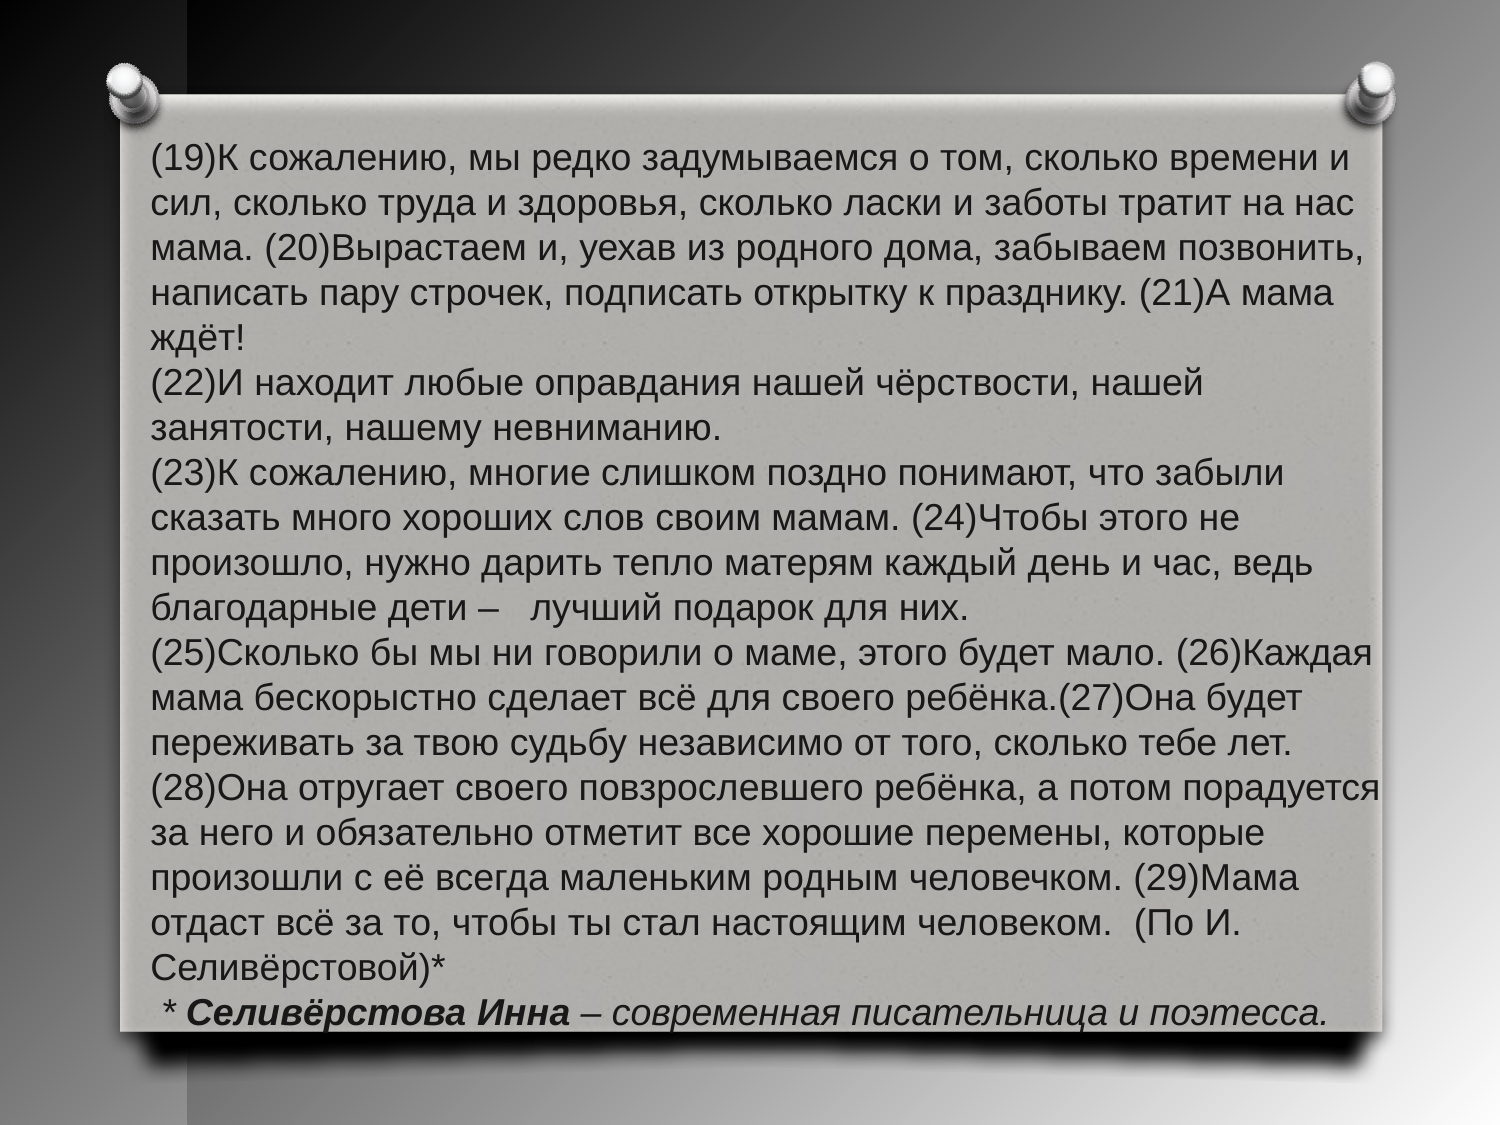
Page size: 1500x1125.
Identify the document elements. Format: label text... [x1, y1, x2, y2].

text_box (19)К сожалению, мы редко задумываемся о том, сколько времени и сил, сколько труда и здоровья, сколько ласки и заботы тратит на нас мама. (20)Вырастаем и, уехав из родного дома, забываем позвонить, написать пару строчек, подписать открытку к празднику. (21)А мама ждёт! (22)И находит любые оправдания нашей чёрствости, нашей занятости, нашему невниманию. (23)К сожалению, многие слишком поздно понимают, что забыли сказать много хороших слов своим мамам. (24)Чтобы этого не произошло, нужно дарить тепло матерям каждый день и час, ведь благодарные дети – лучший подарок для них. (25)Сколько бы мы ни говорили о маме, этого будет мало. (26)Каждая мама бескорыстно сделает всё для своего ребёнка.(27)Она будет переживать за твою судьбу независимо от того, сколько тебе лет.(28)Она отругает своего повзрослевшего ребёнка, а потом порадуется за него и обязательно отметит все хорошие перемены, которые произошли с её всегда маленьким родным человечком. (29)Мама отдаст всё за то, чтобы ты стал настоящим человеком. (По И. Селивёрстовой)* * Селивёрстова Инна – современная писательница и поэтесса. [135, 125, 1400, 1041]
picture [75, 29, 198, 142]
picture [1317, 35, 1439, 137]
